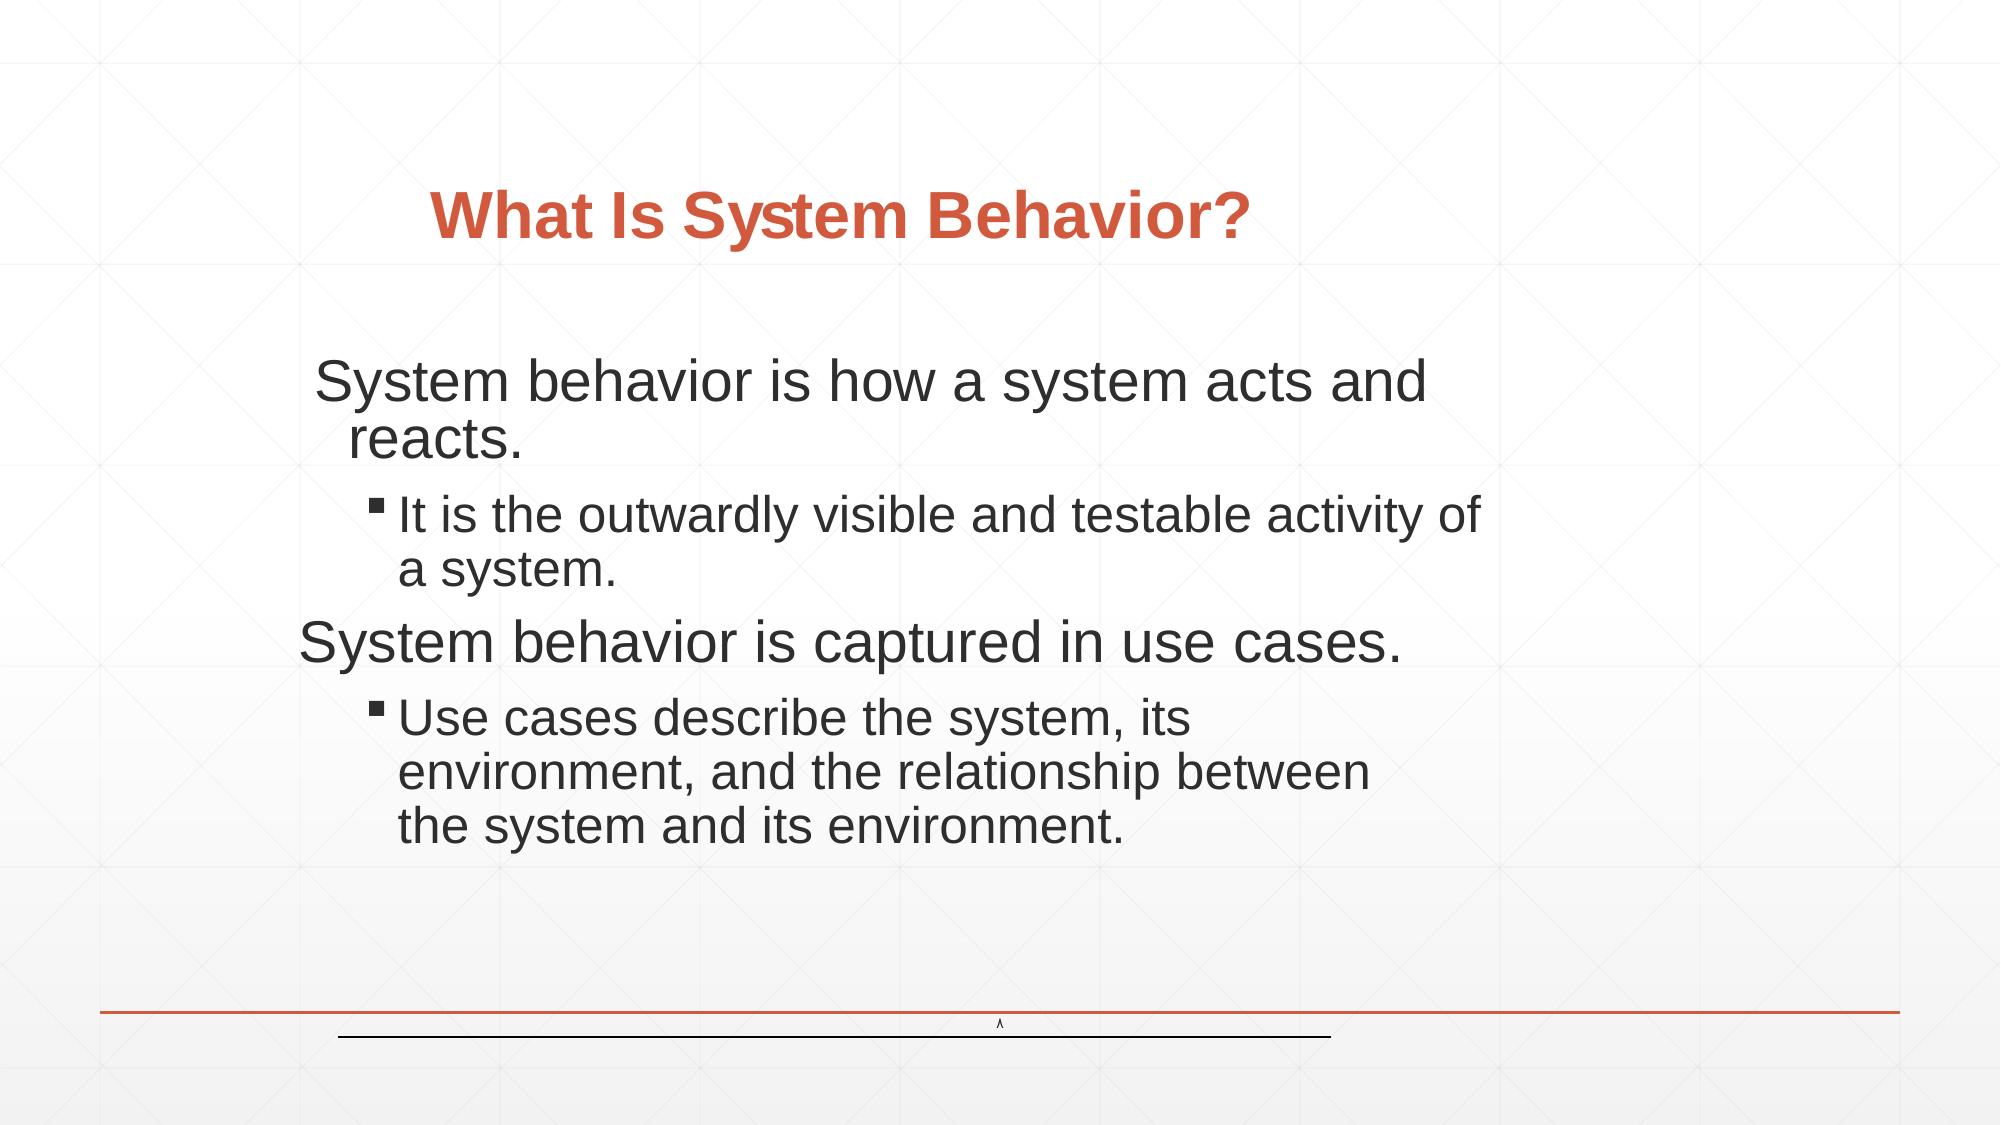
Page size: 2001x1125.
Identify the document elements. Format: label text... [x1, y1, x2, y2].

text_box System behavior is how a system acts and reacts. It is the outwardly visible and testable activity of a system. System behavior is captured in use cases. Use cases describe the system, its environment, and the relationship between the system and its environment. [297, 356, 1483, 854]
title What Is System Behavior? [430, 63, 1887, 252]
text_box ٨ [994, 1015, 1006, 1032]
